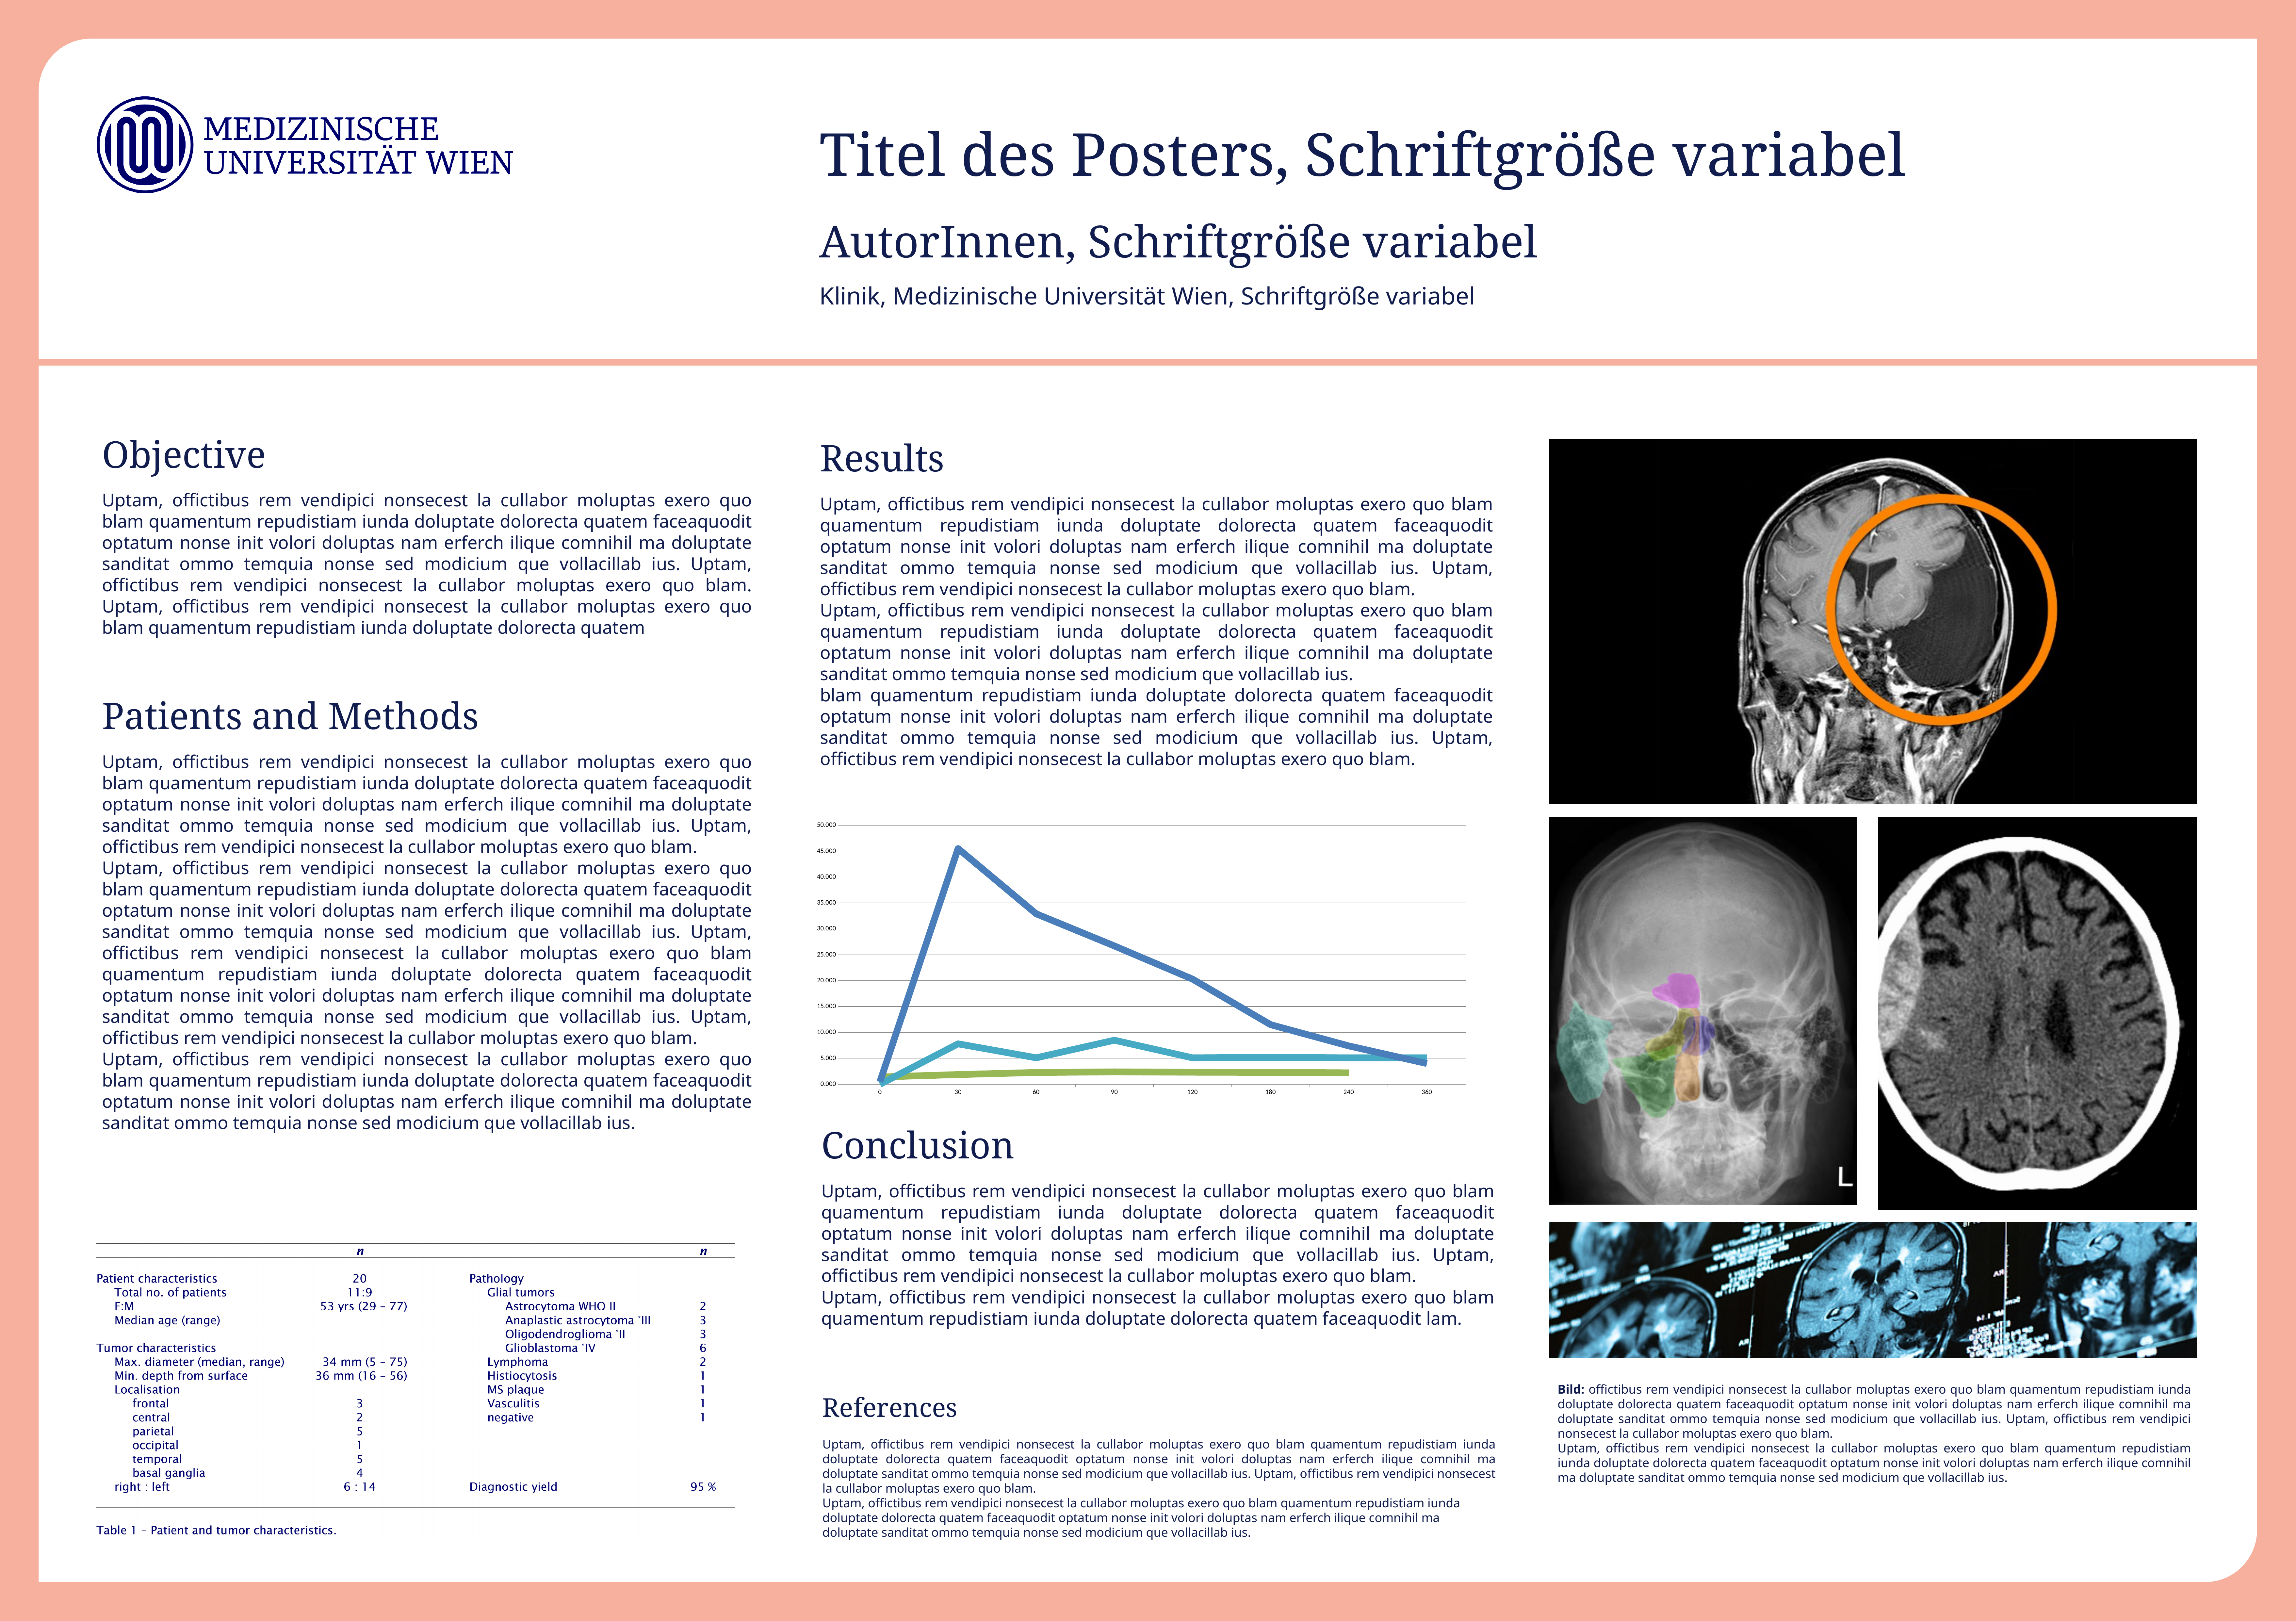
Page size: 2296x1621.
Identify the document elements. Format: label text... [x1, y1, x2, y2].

picture [97, 96, 513, 193]
text_box References [817, 1388, 1552, 1425]
text_box Results [814, 432, 1604, 482]
text_box Klinik, Medizinische Universität Wien, Schriftgröße variabel [814, 278, 1944, 312]
picture [96, 1242, 735, 1537]
text_box Conclusion [816, 1119, 1547, 1169]
text_box Uptam, offictibus rem vendipici nonsecest la cullabor moluptas exero quo blam quamentum repudistiam iunda doluptate dolorecta quatem faceaquodit optatum nonse init volori doluptas nam erferch ilique comnihil ma doluptate sanditat ommo temquia nonse sed modicium que vollacillab ius. Uptam, offictibus rem vendipici nonsecest la cullabor moluptas exero quo blam. Uptam, offictibus rem vendipici nonsecest la cullabor moluptas exero quo blam quamentum repudistiam iunda doluptate dolorecta quatem faceaquodit lam. [816, 1177, 1501, 1331]
chart [817, 822, 1476, 1096]
picture [1878, 817, 2197, 1210]
text_box Titel des Posters, Schriftgröße variabel [814, 114, 2234, 191]
text_box Objective [96, 428, 886, 478]
text_box Bild: offictibus rem vendipici nonsecest la cullabor moluptas exero quo blam quamentum repudistiam iunda doluptate dolorecta quatem faceaquodit optatum nonse init volori doluptas nam erferch ilique comnihil ma doluptate sanditat ommo temquia nonse sed modicium que vollacillab ius. Uptam, offictibus rem vendipici nonsecest la cullabor moluptas exero quo blam. Uptam, offictibus rem vendipici nonsecest la cullabor moluptas exero quo blam quamentum repudistiam iunda doluptate dolorecta quatem faceaquodit optatum nonse init volori doluptas nam erferch ilique comnihil ma doluptate sanditat ommo temquia nonse sed modicium que vollacillab ius. [1552, 1379, 2197, 1487]
text_box Uptam, offictibus rem vendipici nonsecest la cullabor moluptas exero quo blam quamentum repudistiam iunda doluptate dolorecta quatem faceaquodit optatum nonse init volori doluptas nam erferch ilique comnihil ma doluptate sanditat ommo temquia nonse sed modicium que vollacillab ius. Uptam, offictibus rem vendipici nonsecest la cullabor moluptas exero quo blam. Uptam, offictibus rem vendipici nonsecest la cullabor moluptas exero quo blam quamentum repudistiam iunda doluptate dolorecta quatem [96, 486, 758, 640]
text_box AutorInnen, Schriftgröße variabel [814, 210, 2018, 269]
picture [1549, 1222, 2197, 1358]
picture [1549, 439, 2197, 805]
text_box Uptam, offictibus rem vendipici nonsecest la cullabor moluptas exero quo blam quamentum repudistiam iunda doluptate dolorecta quatem faceaquodit optatum nonse init volori doluptas nam erferch ilique comnihil ma doluptate sanditat ommo temquia nonse sed modicium que vollacillab ius. Uptam, offictibus rem vendipici nonsecest la cullabor moluptas exero quo blam. Uptam, offictibus rem vendipici nonsecest la cullabor moluptas exero quo blam quamentum repudistiam iunda doluptate dolorecta quatem faceaquodit optatum nonse init volori doluptas nam erferch ilique comnihil ma doluptate sanditat ommo temquia nonse sed modicium que vollacillab ius. Uptam, offictibus rem vendipici nonsecest la cullabor moluptas exero quo blam quamentum repudistiam iunda doluptate dolorecta quatem faceaquodit optatum nonse init volori doluptas nam erferch ilique comnihil ma doluptate sanditat ommo temquia nonse sed modicium que vollacillab ius. Uptam, offictibus rem vendipici nonsecest la cullabor moluptas exero quo blam. Uptam, offictibus rem vendipici nonsecest la cullabor moluptas exero quo blam quamentum repudistiam iunda doluptate dolorecta quatem faceaquodit optatum nonse init volori doluptas nam erferch ilique comnihil ma doluptate sanditat ommo temquia nonse sed modicium que vollacillab ius. [96, 748, 758, 1157]
text_box Uptam, offictibus rem vendipici nonsecest la cullabor moluptas exero quo blam quamentum repudistiam iunda doluptate dolorecta quatem faceaquodit optatum nonse init volori doluptas nam erferch ilique comnihil ma doluptate sanditat ommo temquia nonse sed modicium que vollacillab ius. Uptam, offictibus rem vendipici nonsecest la cullabor moluptas exero quo blam. Uptam, offictibus rem vendipici nonsecest la cullabor moluptas exero quo blam quamentum repudistiam iunda doluptate dolorecta quatem faceaquodit optatum nonse init volori doluptas nam erferch ilique comnihil ma doluptate sanditat ommo temquia nonse sed modicium que vollacillab ius. blam quamentum repudistiam iunda doluptate dolorecta quatem faceaquodit optatum nonse init volori doluptas nam erferch ilique comnihil ma doluptate sanditat ommo temquia nonse sed modicium que vollacillab ius. Uptam, offictibus rem vendipici nonsecest la cullabor moluptas exero quo blam. [814, 490, 1500, 772]
picture [1549, 817, 1857, 1205]
text_box Uptam, offictibus rem vendipici nonsecest la cullabor moluptas exero quo blam quamentum repudistiam iunda doluptate dolorecta quatem faceaquodit optatum nonse init volori doluptas nam erferch ilique comnihil ma doluptate sanditat ommo temquia nonse sed modicium que vollacillab ius. Uptam, offictibus rem vendipici nonsecest la cullabor moluptas exero quo blam. Uptam, offictibus rem vendipici nonsecest la cullabor moluptas exero quo blam quamentum repudistiam iunda doluptate dolorecta quatem faceaquodit optatum nonse init volori doluptas nam erferch ilique comnihil ma doluptate sanditat ommo temquia nonse sed modicium que vollacillab ius. [817, 1433, 1502, 1542]
text_box Patients and Methods [96, 690, 814, 740]
